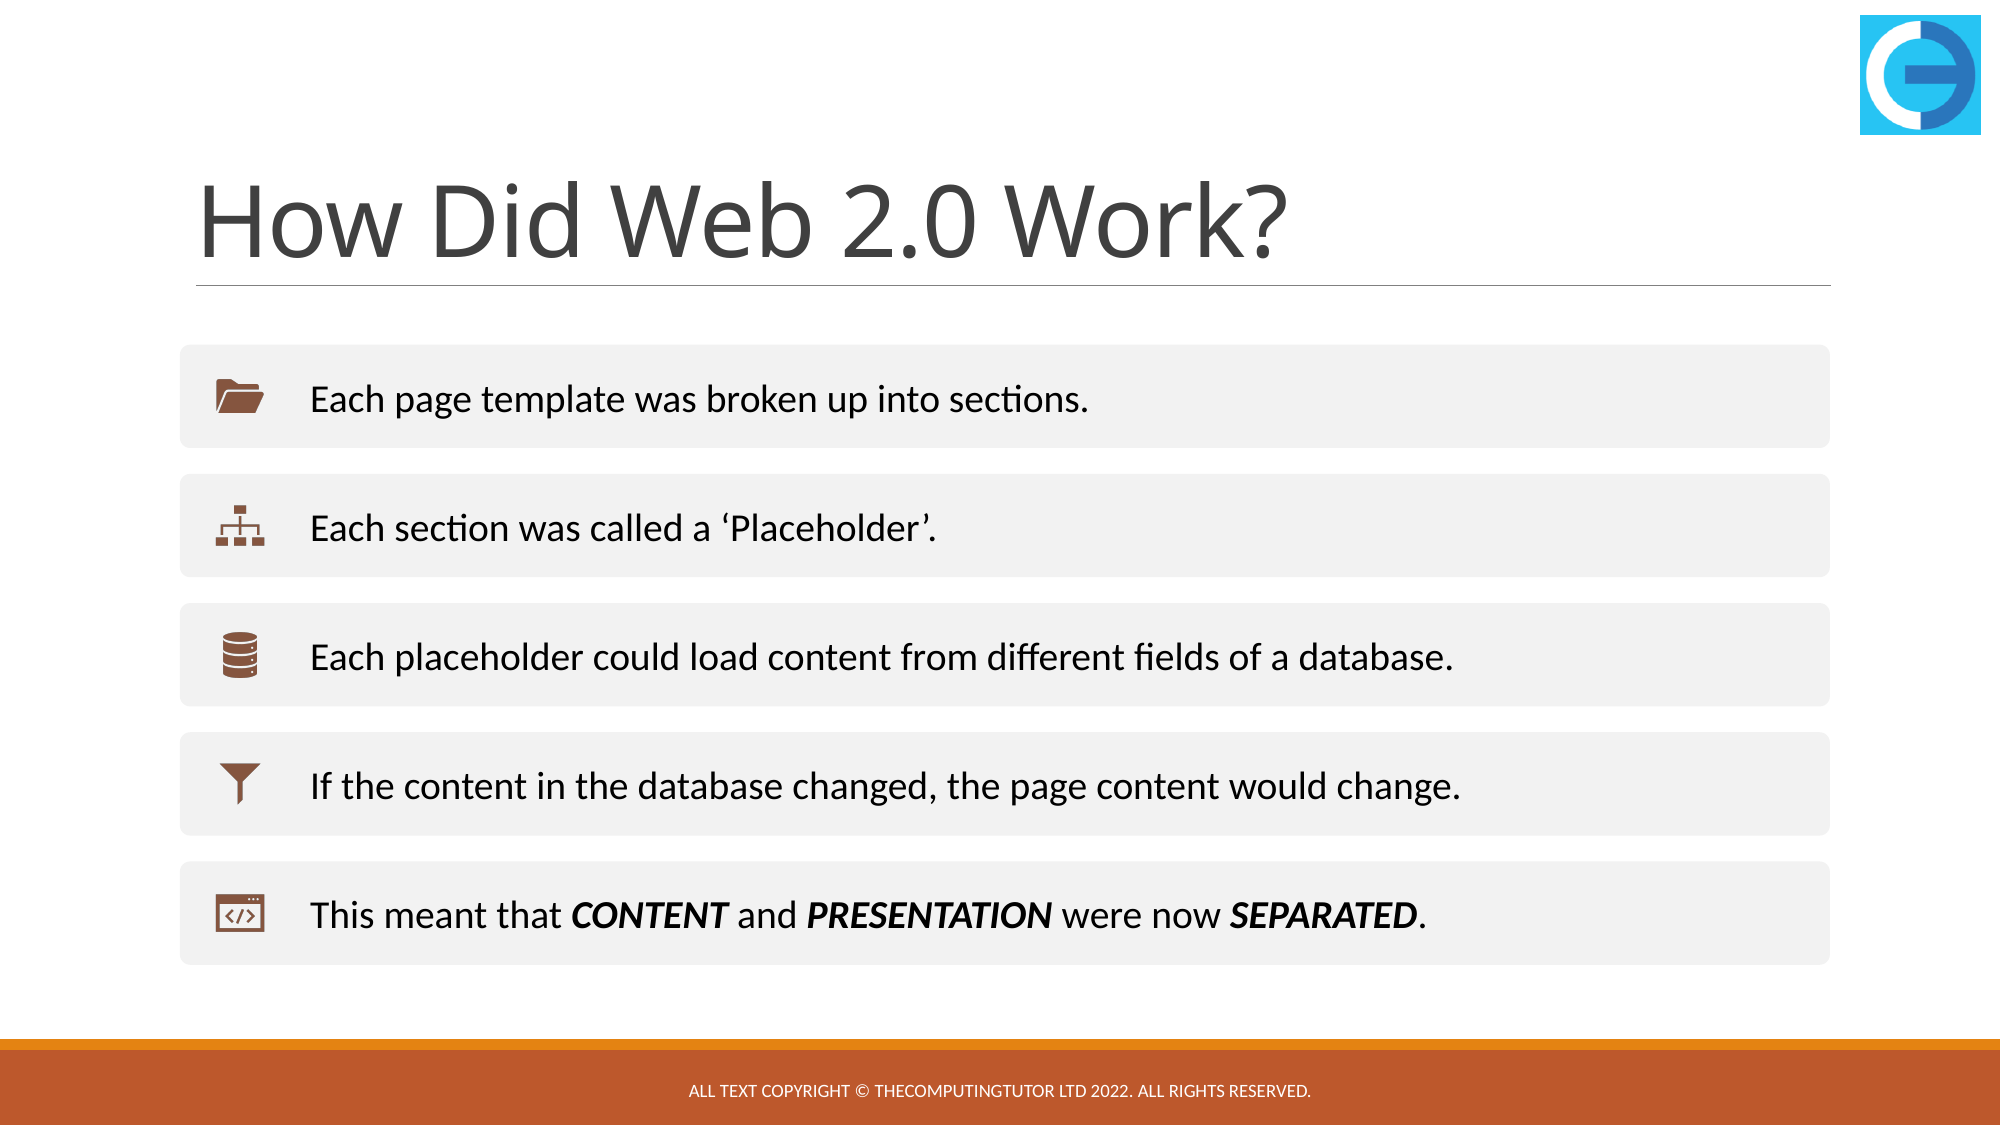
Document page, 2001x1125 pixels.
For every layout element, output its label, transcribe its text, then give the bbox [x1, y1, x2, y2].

picture [1860, 15, 1981, 135]
footer All text copyright © TheComputingTutor Ltd 2022. All rights Reserved. [604, 1059, 1396, 1120]
title How Did Web 2.0 Work? [180, 47, 1830, 285]
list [179, 343, 1831, 966]
